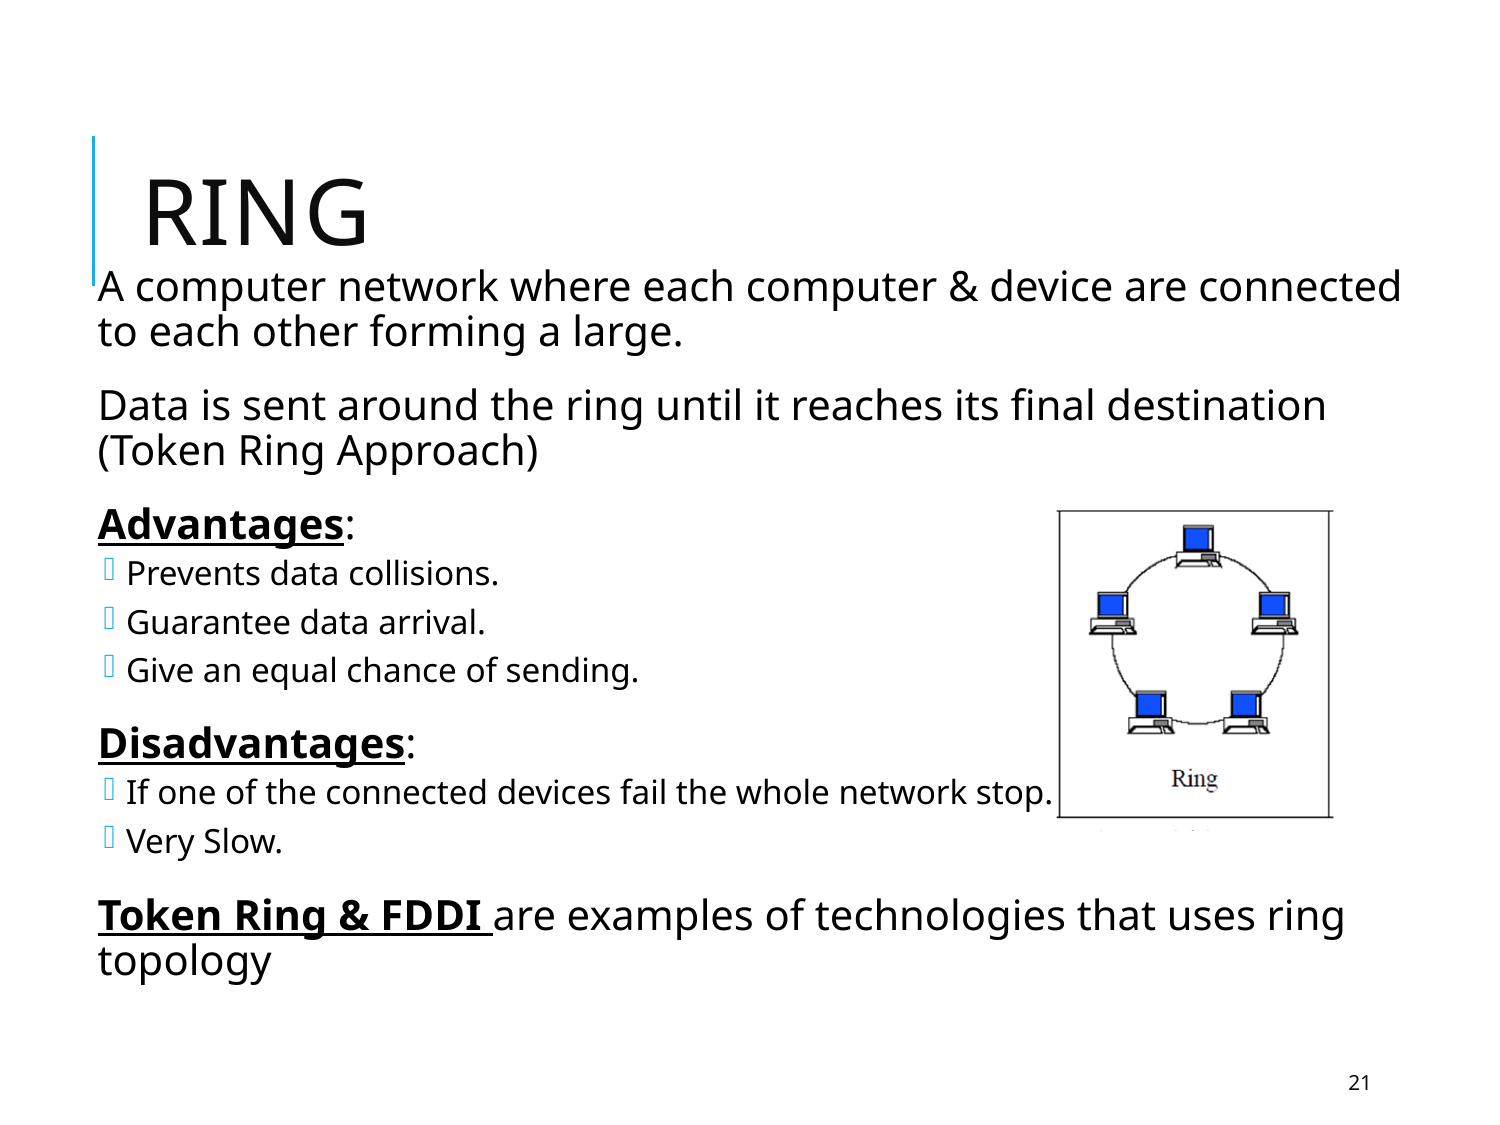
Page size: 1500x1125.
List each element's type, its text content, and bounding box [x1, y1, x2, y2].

picture [1056, 501, 1334, 831]
slide_number 21 [1333, 1061, 1454, 1107]
title Ring [126, 96, 1322, 257]
list A computer network where each computer & device are connected to each other forming a large. Data is sent around the ring until it reaches its final destination (Token Ring Approach) Advantages: Prevents data collisions. Guarantee data arrival. Give an equal chance of sending. Disadvantages: If one of the connected devices fail the whole network stop. Very Slow. Token Ring & FDDI are examples of technologies that uses ring topology [75, 257, 1425, 1075]
